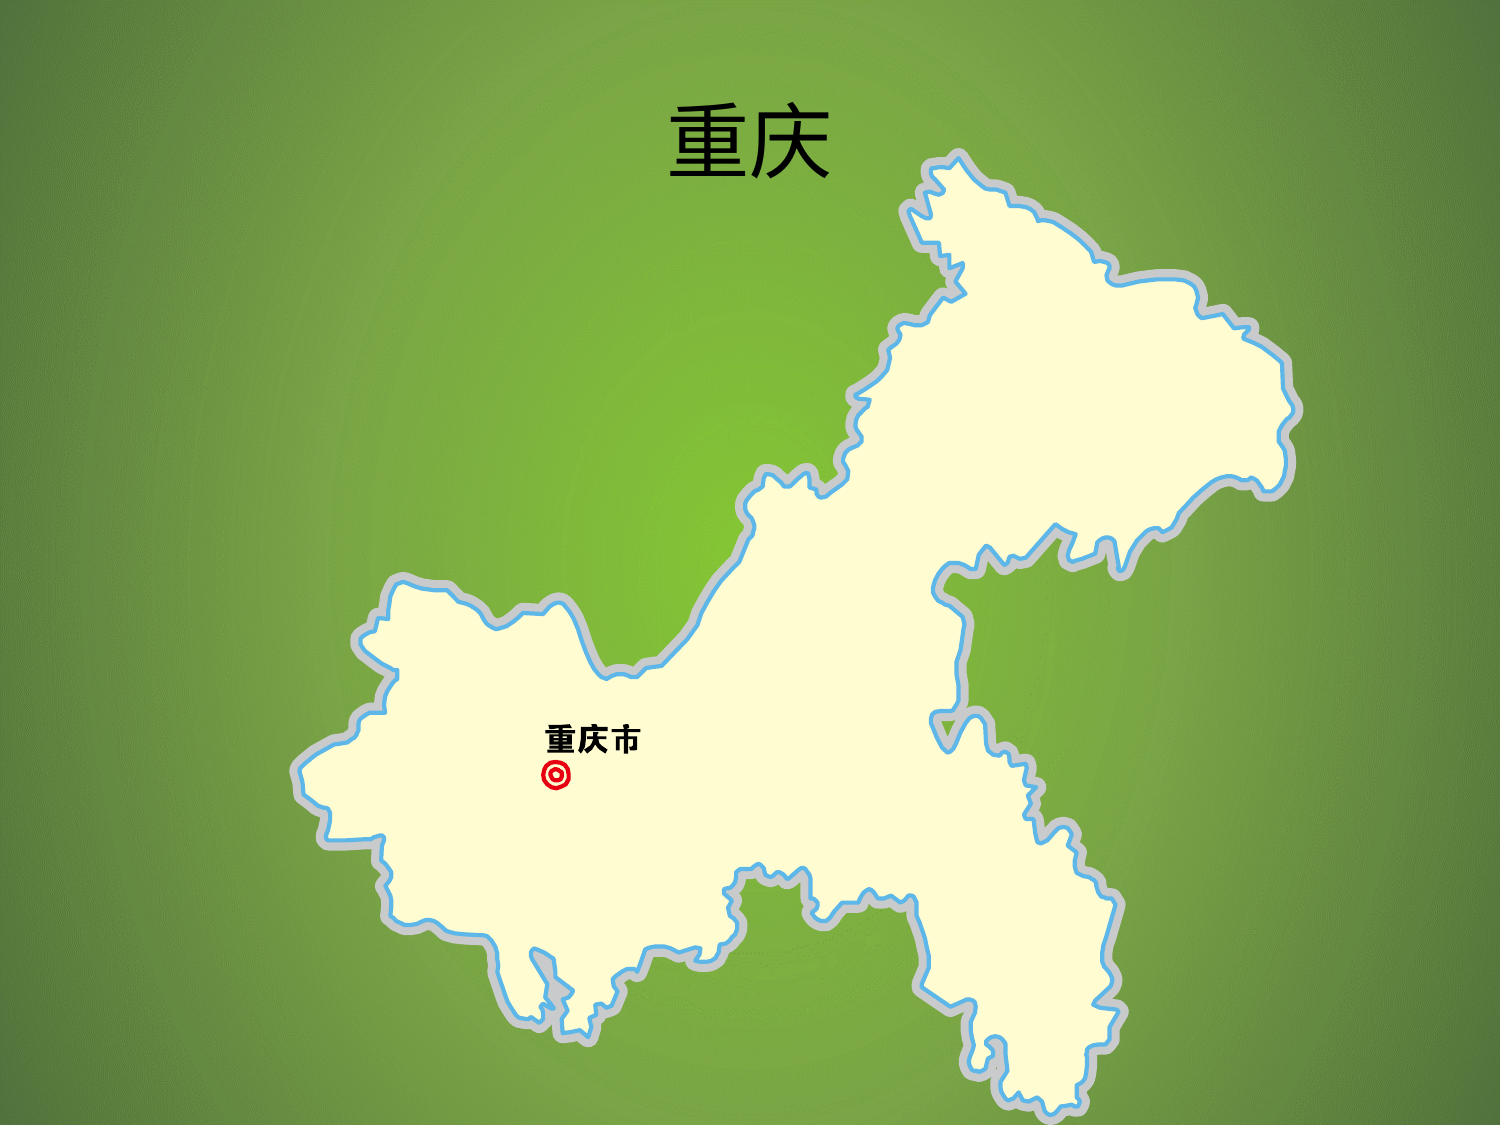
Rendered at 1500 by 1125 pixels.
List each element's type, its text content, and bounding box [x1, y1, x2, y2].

text_box [0, 0, 1500, 1125]
title 重庆 [75, 45, 1425, 233]
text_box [289, 140, 1304, 1125]
